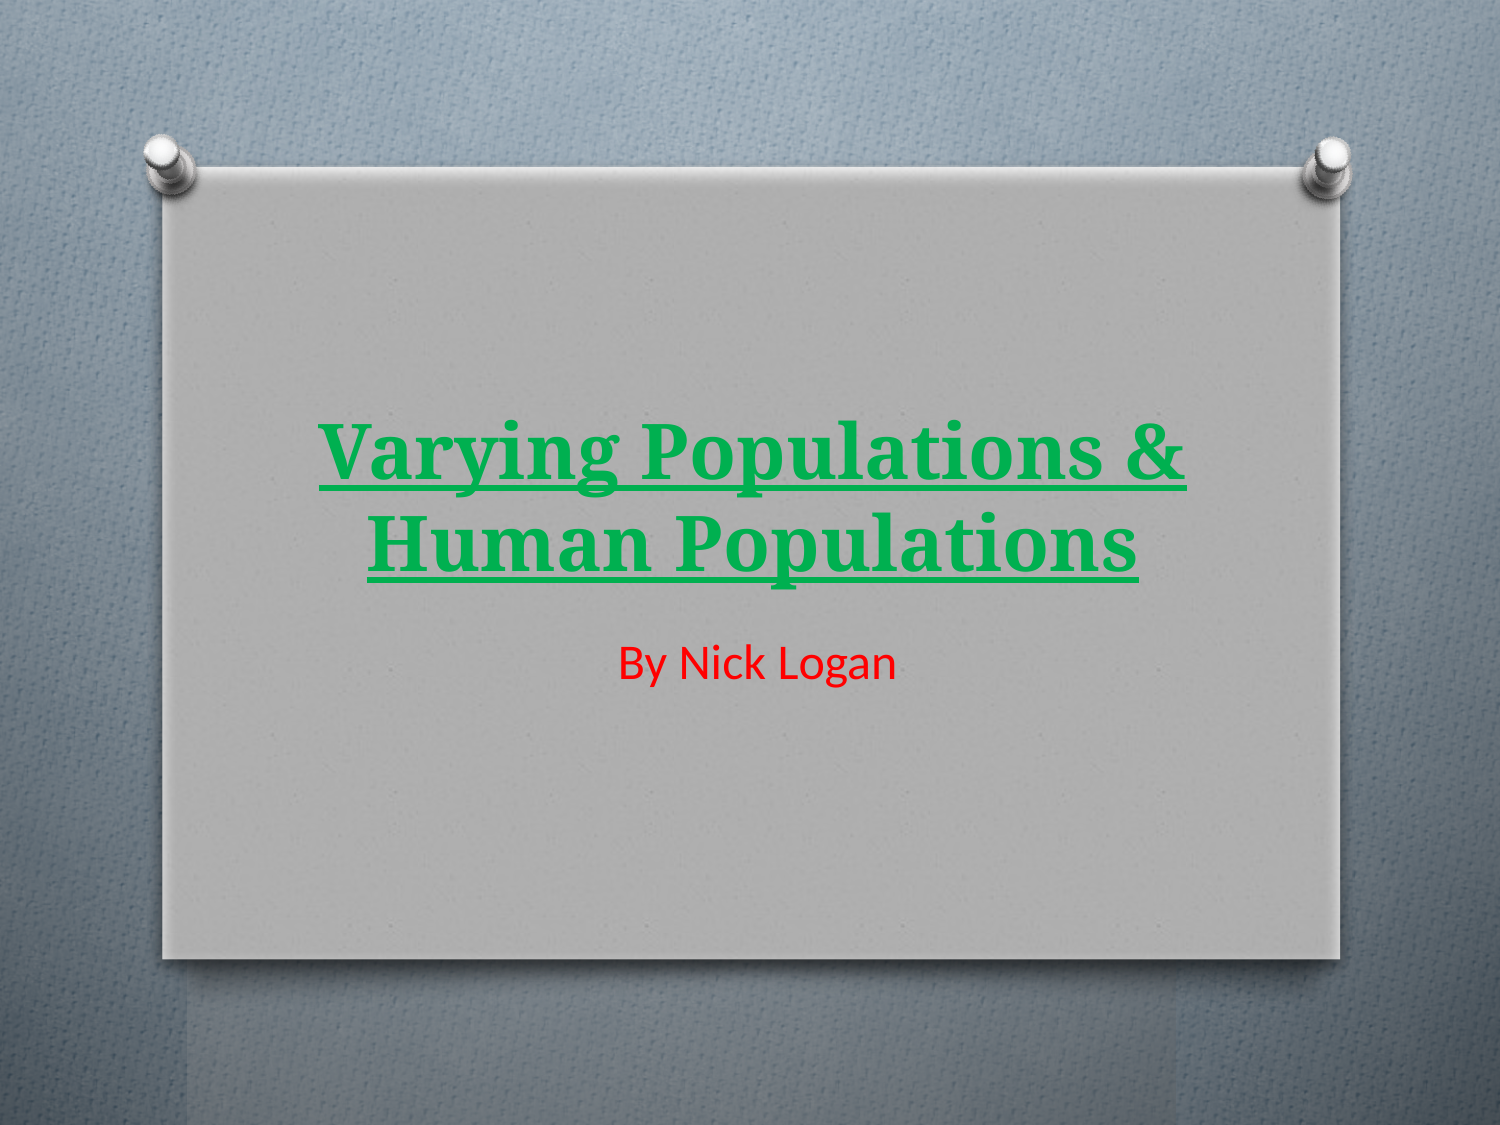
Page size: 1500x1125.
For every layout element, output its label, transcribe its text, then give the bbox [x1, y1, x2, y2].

title Varying Populations & Human Populations [283, 294, 1223, 595]
subtitle By Nick Logan [289, 621, 1227, 872]
picture [1274, 109, 1396, 230]
picture [112, 100, 235, 224]
